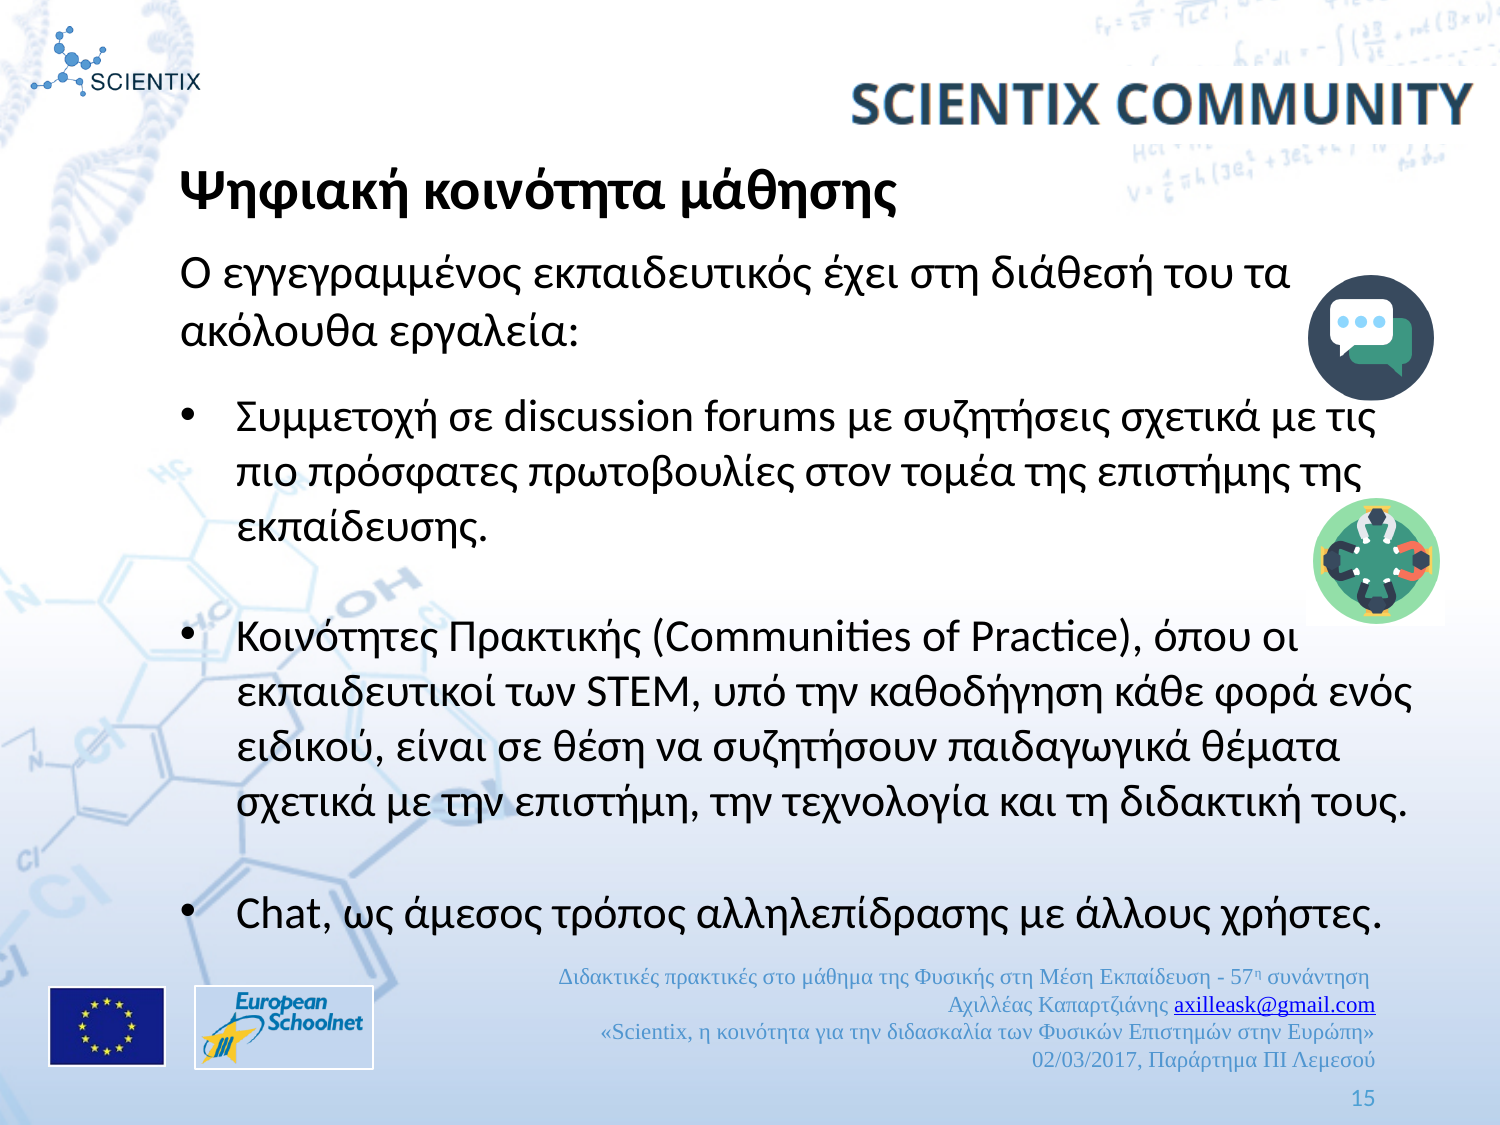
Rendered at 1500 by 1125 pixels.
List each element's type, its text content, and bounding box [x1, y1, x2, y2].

text_box Ψηφιακή κοινότητα μάθησης Ο εγγεγραμμένος εκπαιδευτικός έχει στη διάθεσή του τα ακόλουθα εργαλεία: Συμμετοχή σε discussion forums με συζητήσεις σχετικά με τις πιο πρόσφατες πρωτοβουλίες στον τομέα της επιστήμης της εκπαίδευσης. Κοινότητες Πρακτικής (Communities of Practice), όπου οι εκπαιδευτικοί των STEM, υπό την καθοδήγηση κάθε φορά ενός ειδικού, είναι σε θέση να συζητήσουν παιδαγωγικά θέματα σχετικά με την επιστήμη, την τεχνολογία και τη διδακτική τους. Chat, ως άμεσος τρόπος αλληλεπίδρασης με άλλους χρήστες. [165, 143, 1445, 1016]
picture [0, 0, 1500, 1125]
